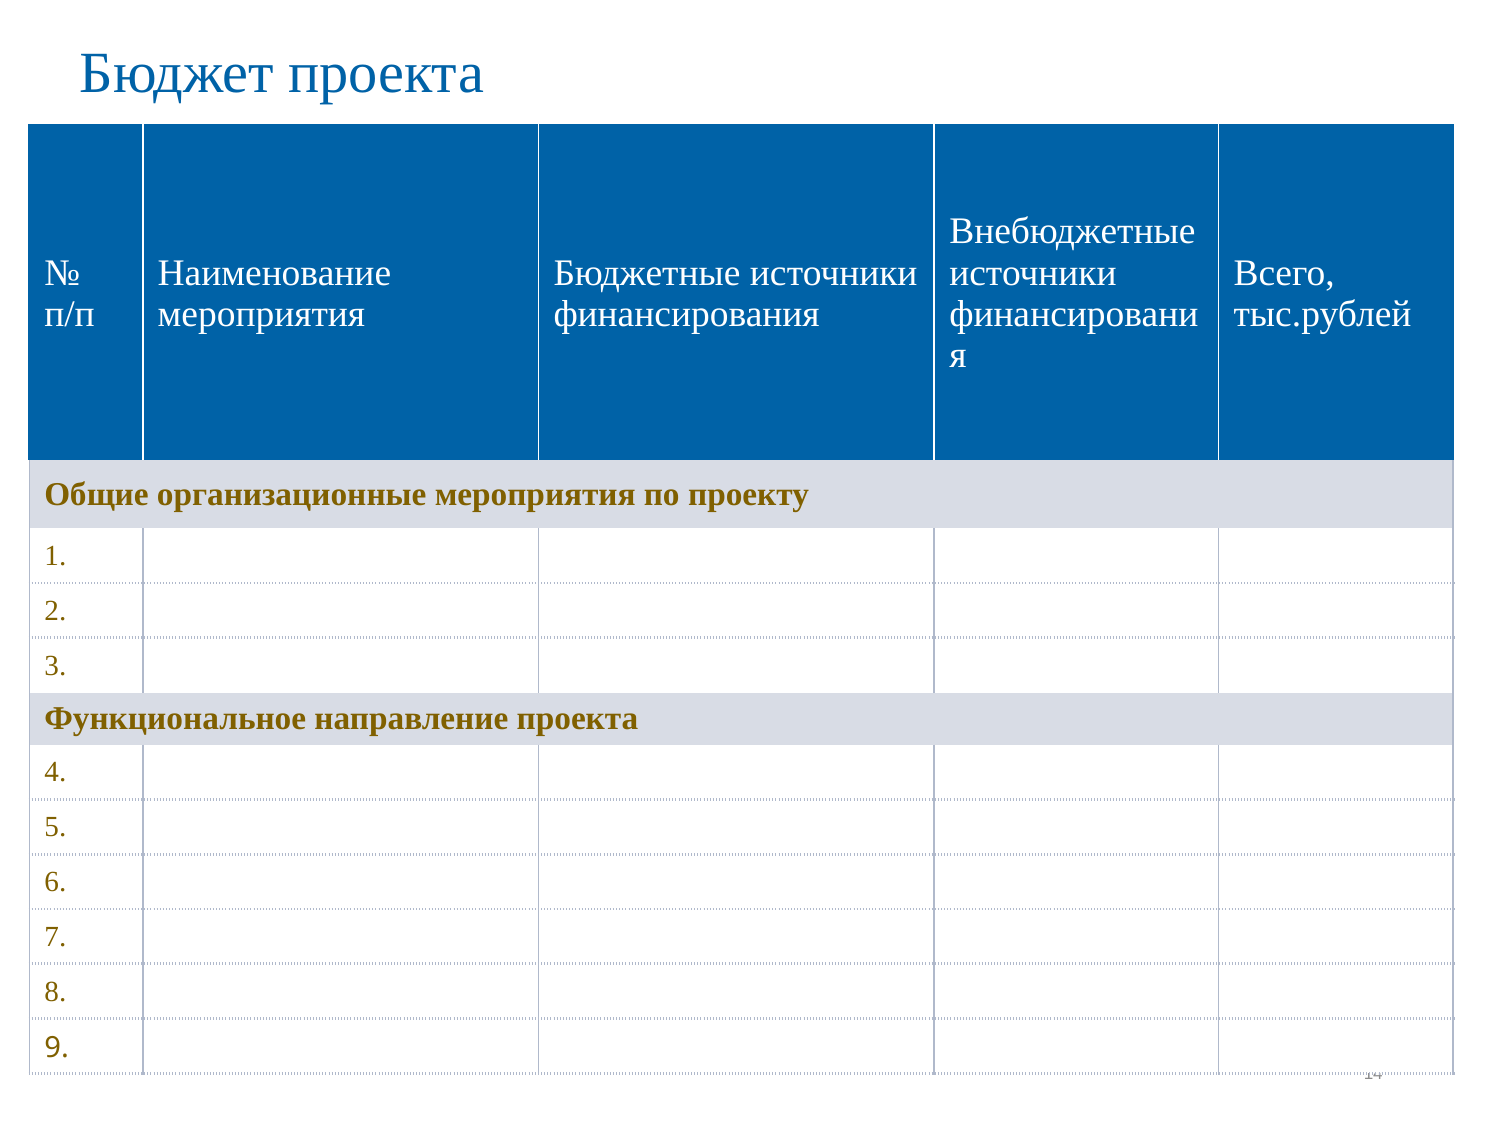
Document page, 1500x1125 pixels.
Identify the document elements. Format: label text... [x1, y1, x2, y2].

table_cell 1. [30, 528, 142, 583]
table_cell [935, 583, 1218, 638]
slide_number 14 [1060, 1073, 1398, 1103]
table_cell 8. [30, 964, 142, 1019]
table_cell [1219, 854, 1452, 909]
table_cell [1219, 909, 1452, 964]
table_cell [539, 909, 933, 964]
table_cell [144, 745, 538, 799]
table_cell 3. [30, 638, 142, 693]
table_cell [144, 1019, 538, 1073]
table_cell [1219, 964, 1452, 1019]
table_header Внебюджетные источники финансирования [935, 127, 1218, 460]
table_cell [539, 854, 933, 909]
table_cell 2. [30, 583, 142, 638]
table_cell [539, 1019, 933, 1073]
table_header Всего, тыс.рублей [1219, 127, 1452, 460]
table_cell [1219, 583, 1452, 638]
table_header № п/п [31, 127, 142, 460]
table_cell [539, 745, 933, 799]
table_cell [144, 854, 538, 909]
table_cell [539, 583, 933, 638]
table_header Бюджетные источники финансирования [539, 127, 933, 460]
table_cell [144, 964, 538, 1019]
table_cell [935, 745, 1218, 799]
table_cell [144, 909, 538, 964]
table_header Наименование мероприятия [144, 127, 538, 460]
table_cell [935, 854, 1218, 909]
table_cell [1219, 1019, 1452, 1073]
table_cell [539, 638, 933, 693]
table_cell 6. [30, 854, 142, 909]
table_cell [935, 909, 1218, 964]
table_cell Общие организационные мероприятия по проекту [30, 460, 1452, 528]
table_cell [935, 964, 1218, 1019]
table_cell [1219, 799, 1452, 854]
table_cell 7. [30, 909, 142, 964]
table_cell [935, 799, 1218, 854]
table_cell [539, 799, 933, 854]
table_cell [144, 528, 538, 583]
text_box Бюджет проекта [64, 0, 705, 124]
table_cell 4. [30, 745, 142, 799]
table_cell [935, 638, 1218, 693]
table_cell [144, 638, 538, 693]
table_cell [1219, 638, 1452, 693]
table_cell 5. [30, 799, 142, 854]
table_cell [144, 799, 538, 854]
table_cell [539, 528, 933, 583]
table_cell [1219, 528, 1452, 583]
table_cell [935, 528, 1218, 583]
table_cell [1219, 745, 1452, 799]
table_cell 9. [30, 1019, 142, 1073]
table_cell Функциональное направление проекта [30, 693, 1452, 745]
table_cell [144, 583, 538, 638]
table_cell [539, 964, 933, 1019]
table_cell [935, 1019, 1218, 1073]
